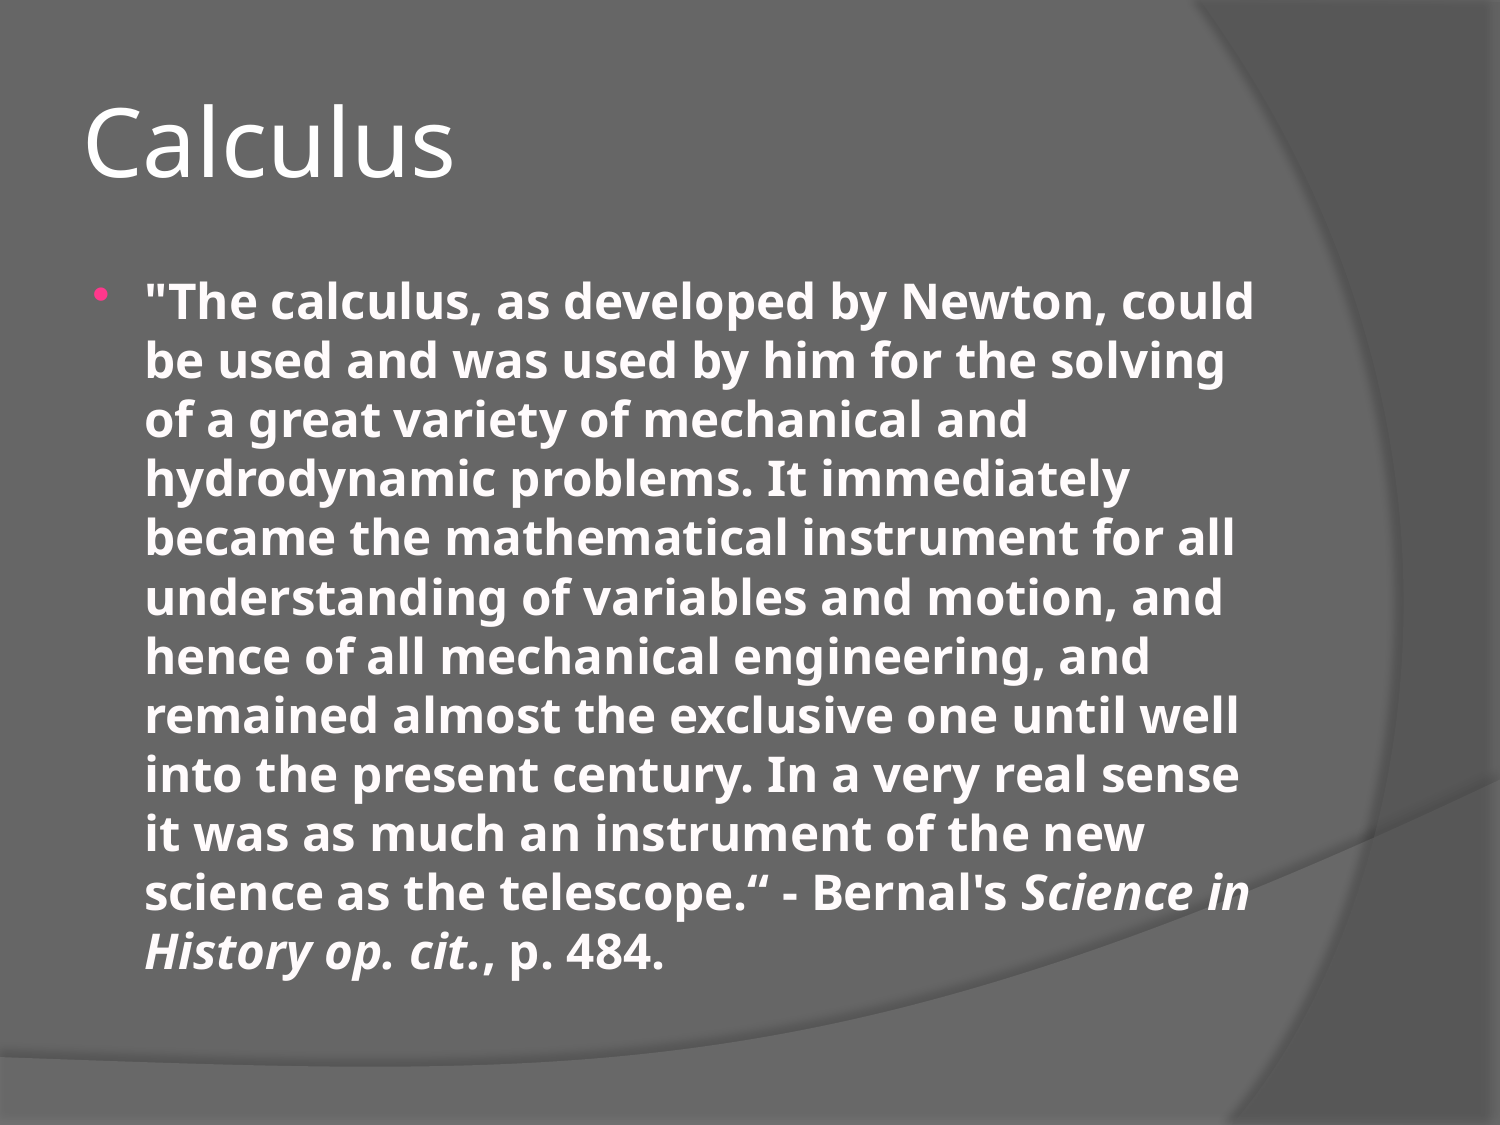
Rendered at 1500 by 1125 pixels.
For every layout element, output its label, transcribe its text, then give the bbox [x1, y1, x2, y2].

title Calculus [75, 45, 1300, 233]
list "The calculus, as developed by Newton, could be used and was used by him for the solving of a great variety of mechanical and hydrodynamic problems. It immediately became the mathematical instrument for all understanding of variables and motion, and hence of all mechanical engineering, and remained almost the exclusive one until well into the present century. In a very real sense it was as much an instrument of the new science as the telescope.“ - Bernal's Science in History op. cit., p. 484. [75, 262, 1300, 1005]
